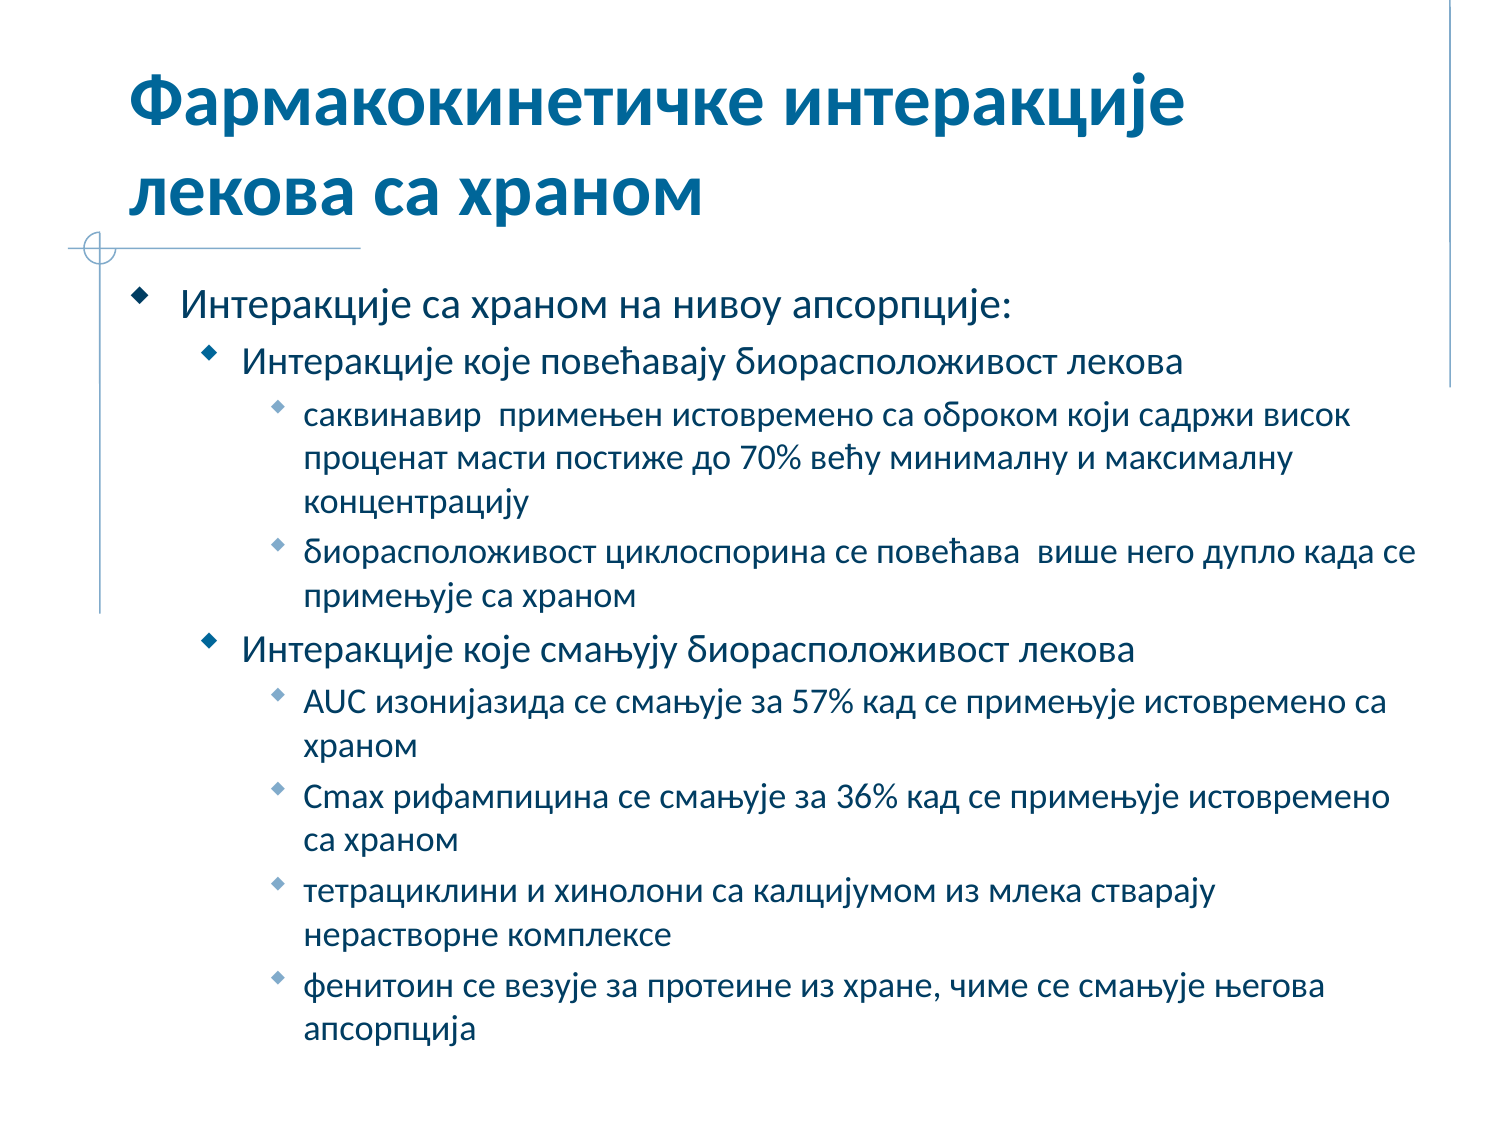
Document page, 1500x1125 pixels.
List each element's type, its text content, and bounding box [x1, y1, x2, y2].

title Фармакокинетичке интеракције лекова са храном [113, 49, 1436, 238]
list Интеракције са храном на нивоу апсорпције: Интеракције које повећавају биорасположивост лекова саквинавир примењен истовремено са оброком који садржи висок проценат масти постиже до 70% већу минималну и максималну концентрацију биорасположивост циклоспорина се повећава више него дупло када се примењује са храном Интеракције које смањују биорасположивост лекова AUC изонијазида се смањује за 57% кад се примењује истовремено са храном Cmax рифампицина се смањује за 36% кад се примењује истовремено са храном тетрациклини и хинолони са калцијумом из млека стварају нерастворне комплексе фенитоин се везује за протеине из хране, чиме се смањује његова апсорпција [111, 266, 1436, 1059]
